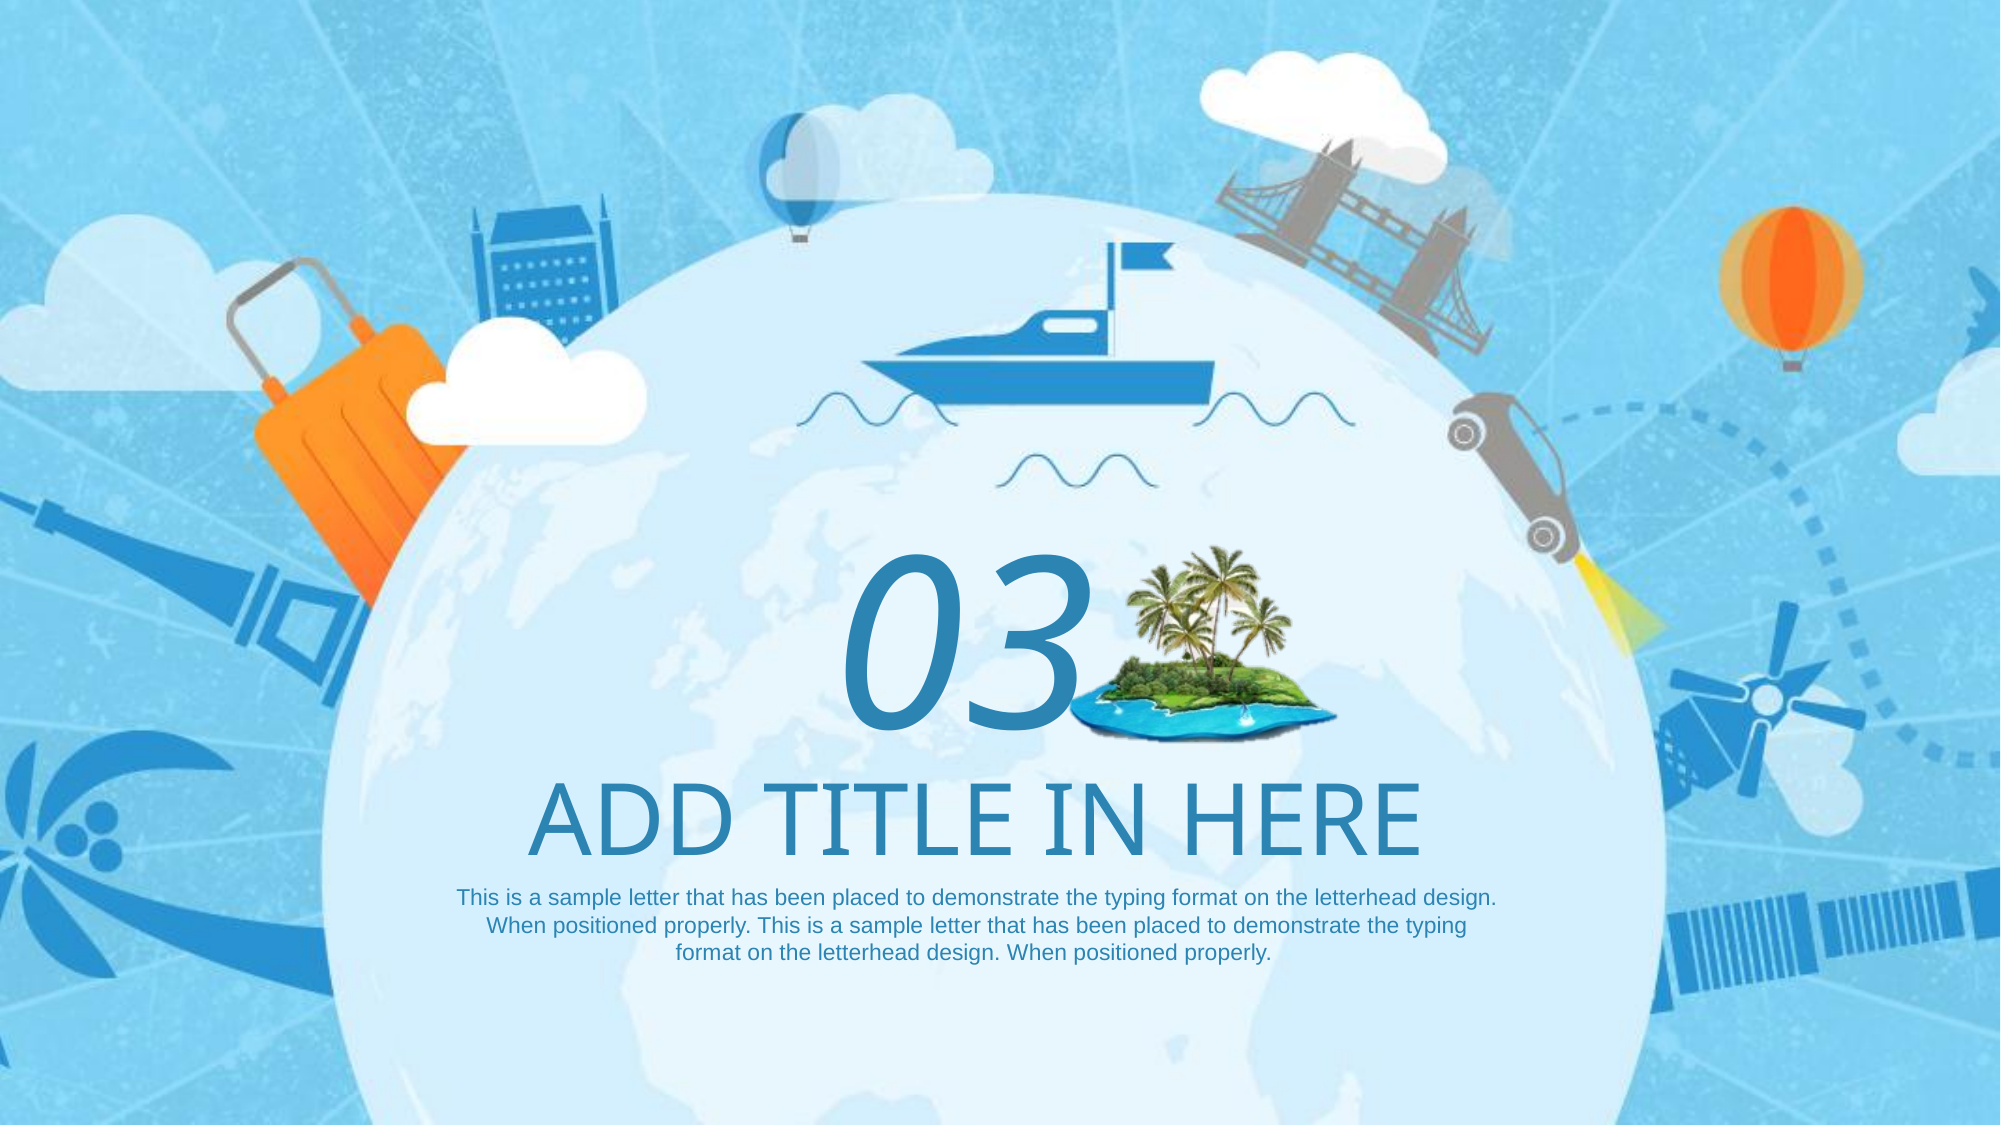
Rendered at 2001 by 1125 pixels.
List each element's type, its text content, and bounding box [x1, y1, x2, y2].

text_box 03 [818, 481, 1112, 784]
text_box ADD TITLE IN HERE [367, 748, 1587, 884]
text_box This is a sample letter that has been placed to demonstrate the typing format on the letterhead design. When positioned properly. This is a sample letter that has been placed to demonstrate the typing format on the letterhead design. When positioned properly. [437, 875, 1518, 973]
picture [0, 0, 2001, 1125]
